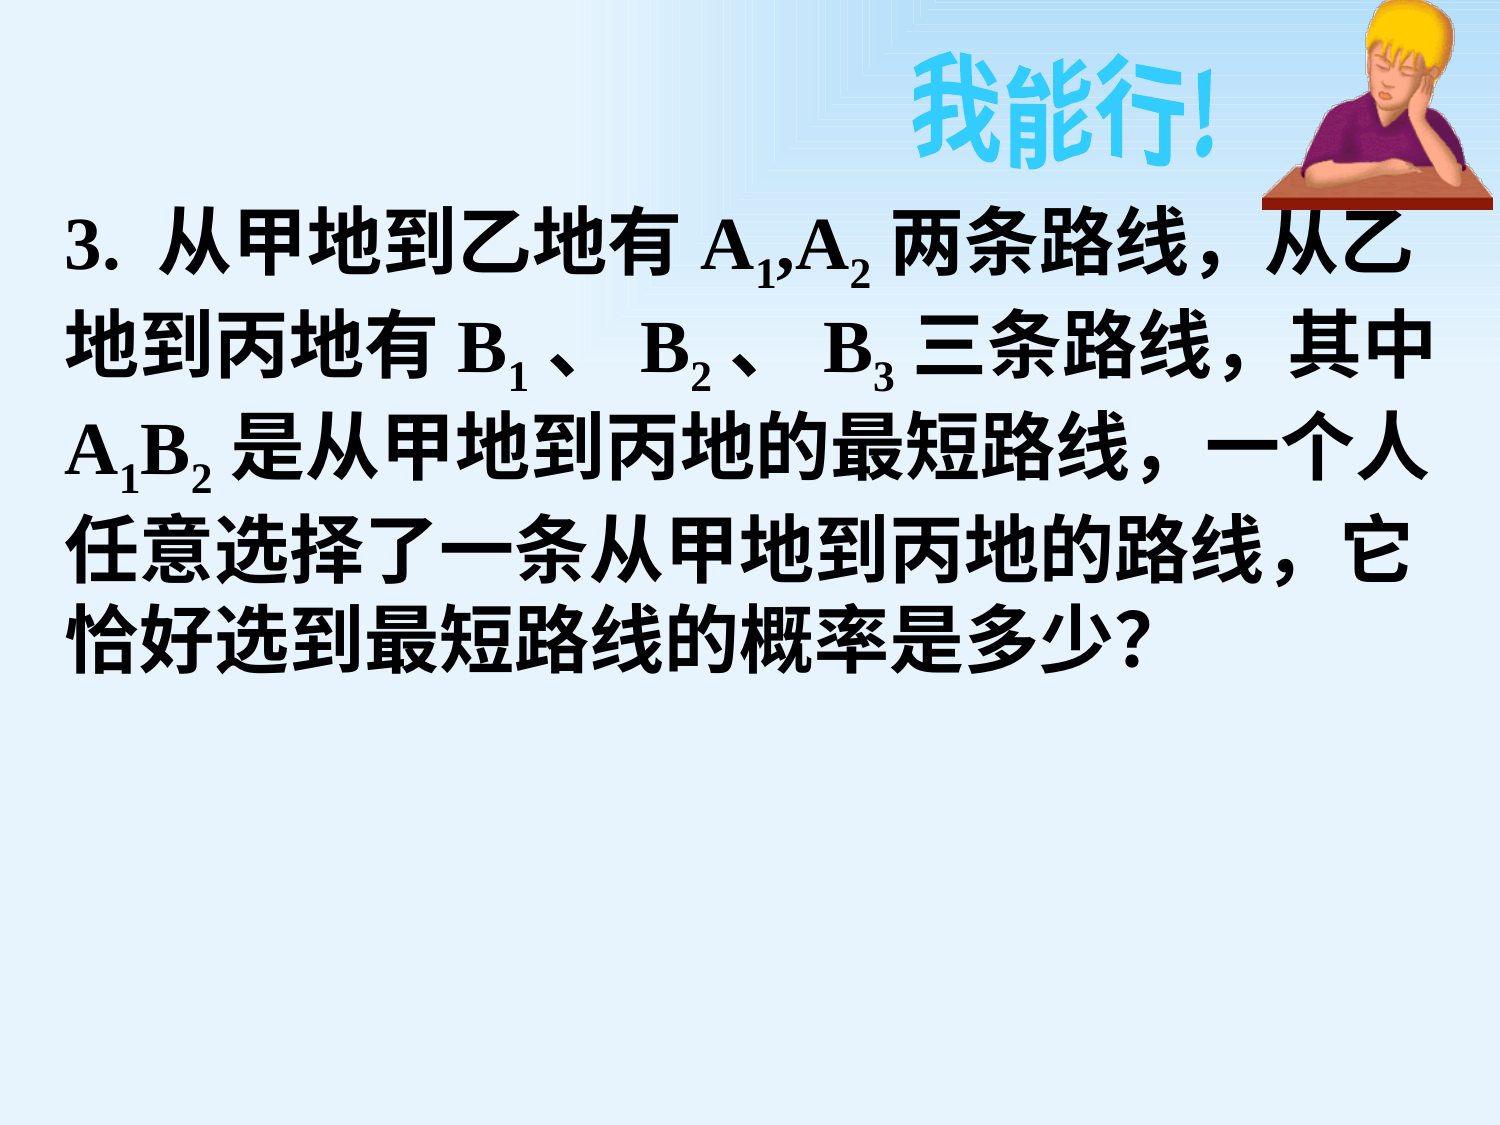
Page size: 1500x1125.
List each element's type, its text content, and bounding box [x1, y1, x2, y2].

picture [1262, 0, 1493, 210]
text_box 3. 从甲地到乙地有A1,A2两条路线，从乙地到丙地有B1、B2、B3三条路线，其中A1B2是从甲地到丙地的最短路线，一个人任意选择了一条从甲地到丙地的路线，它恰好选到最短路线的概率是多少？ [50, 187, 1500, 690]
